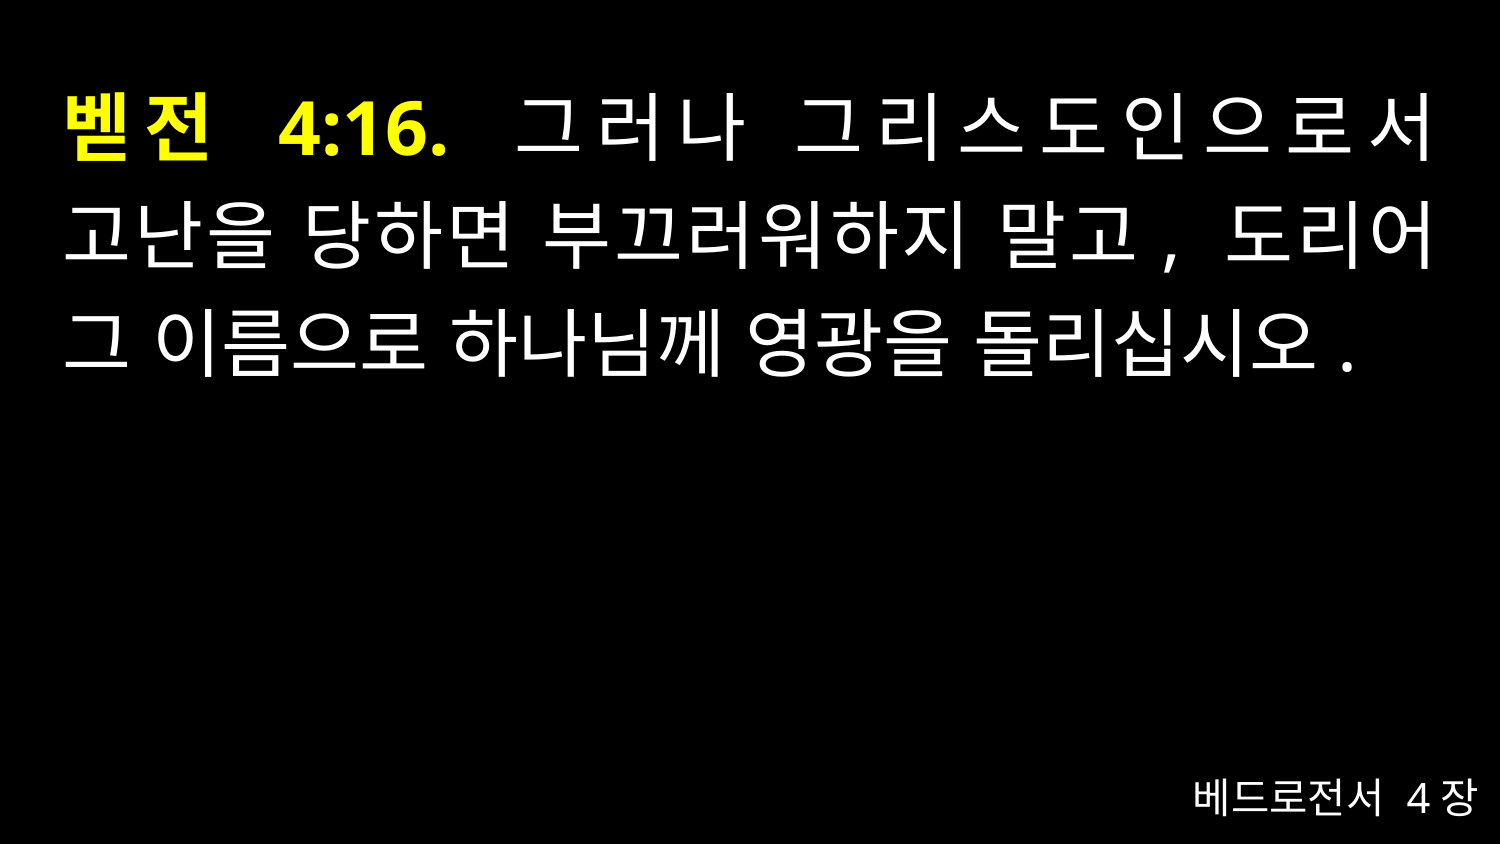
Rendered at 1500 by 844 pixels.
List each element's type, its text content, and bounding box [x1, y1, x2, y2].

subtitle 베드로전서 4장 [916, 770, 1500, 844]
title 벧전 4:16. 그러나 그리스도인으로서 고난을 당하면 부끄러워하지 말고, 도리어 그 이름으로 하나님께 영광을 돌리십시오. [0, 0, 1500, 844]
